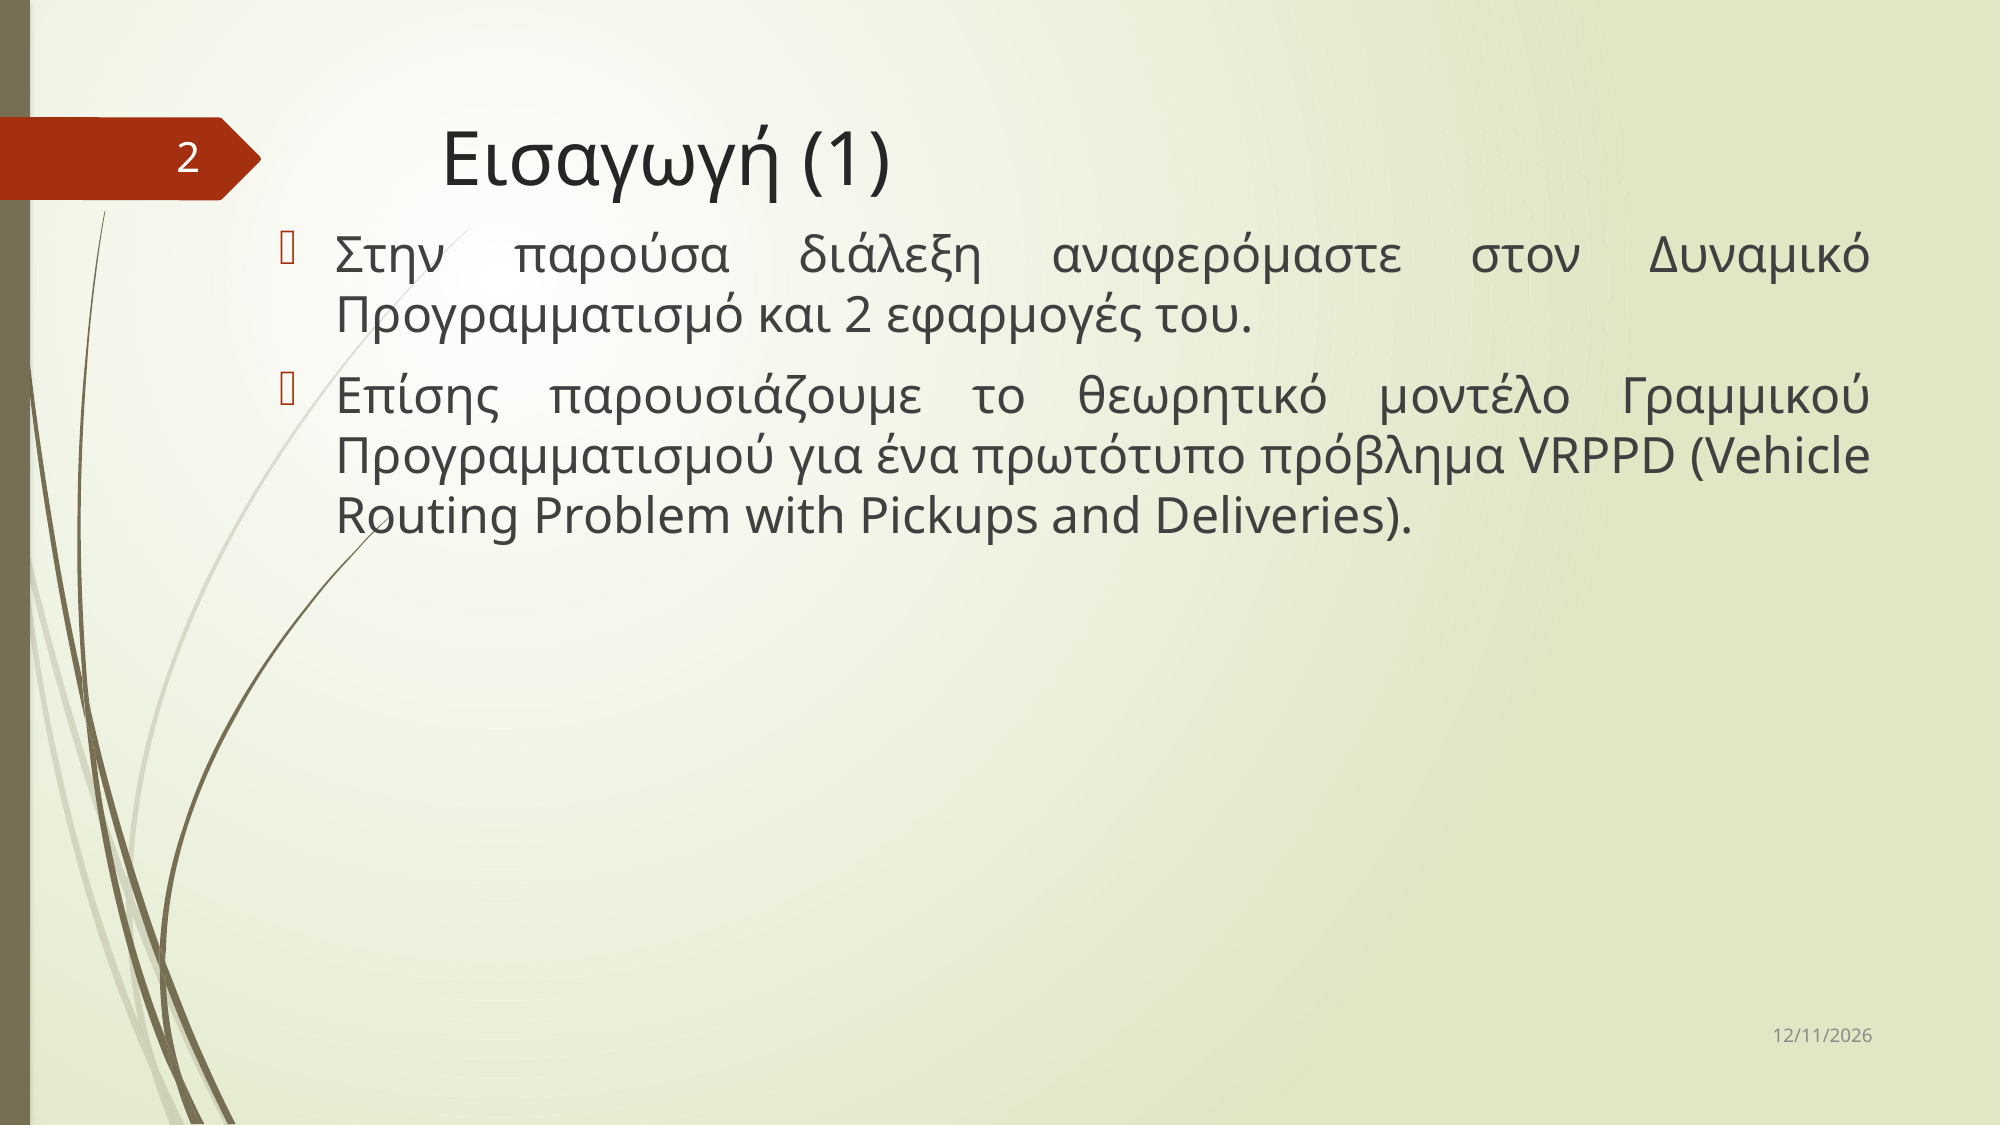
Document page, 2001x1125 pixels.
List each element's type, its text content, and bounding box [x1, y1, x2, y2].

title Εισαγωγή (1) [425, 102, 1888, 214]
list Στην παρούσα διάλεξη αναφερόμαστε στον Δυναμικό Προγραμματισμό και 2 εφαρμογές του. Επίσης παρουσιάζουμε το θεωρητικό μοντέλο Γραμμικού Προγραμματισμού για ένα πρωτότυπο πρόβλημα VRPPD (Vehicle Routing Problem with Pickups and Deliveries). [264, 214, 1888, 970]
slide_number 2 [87, 129, 216, 190]
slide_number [1699, 1005, 1888, 1067]
